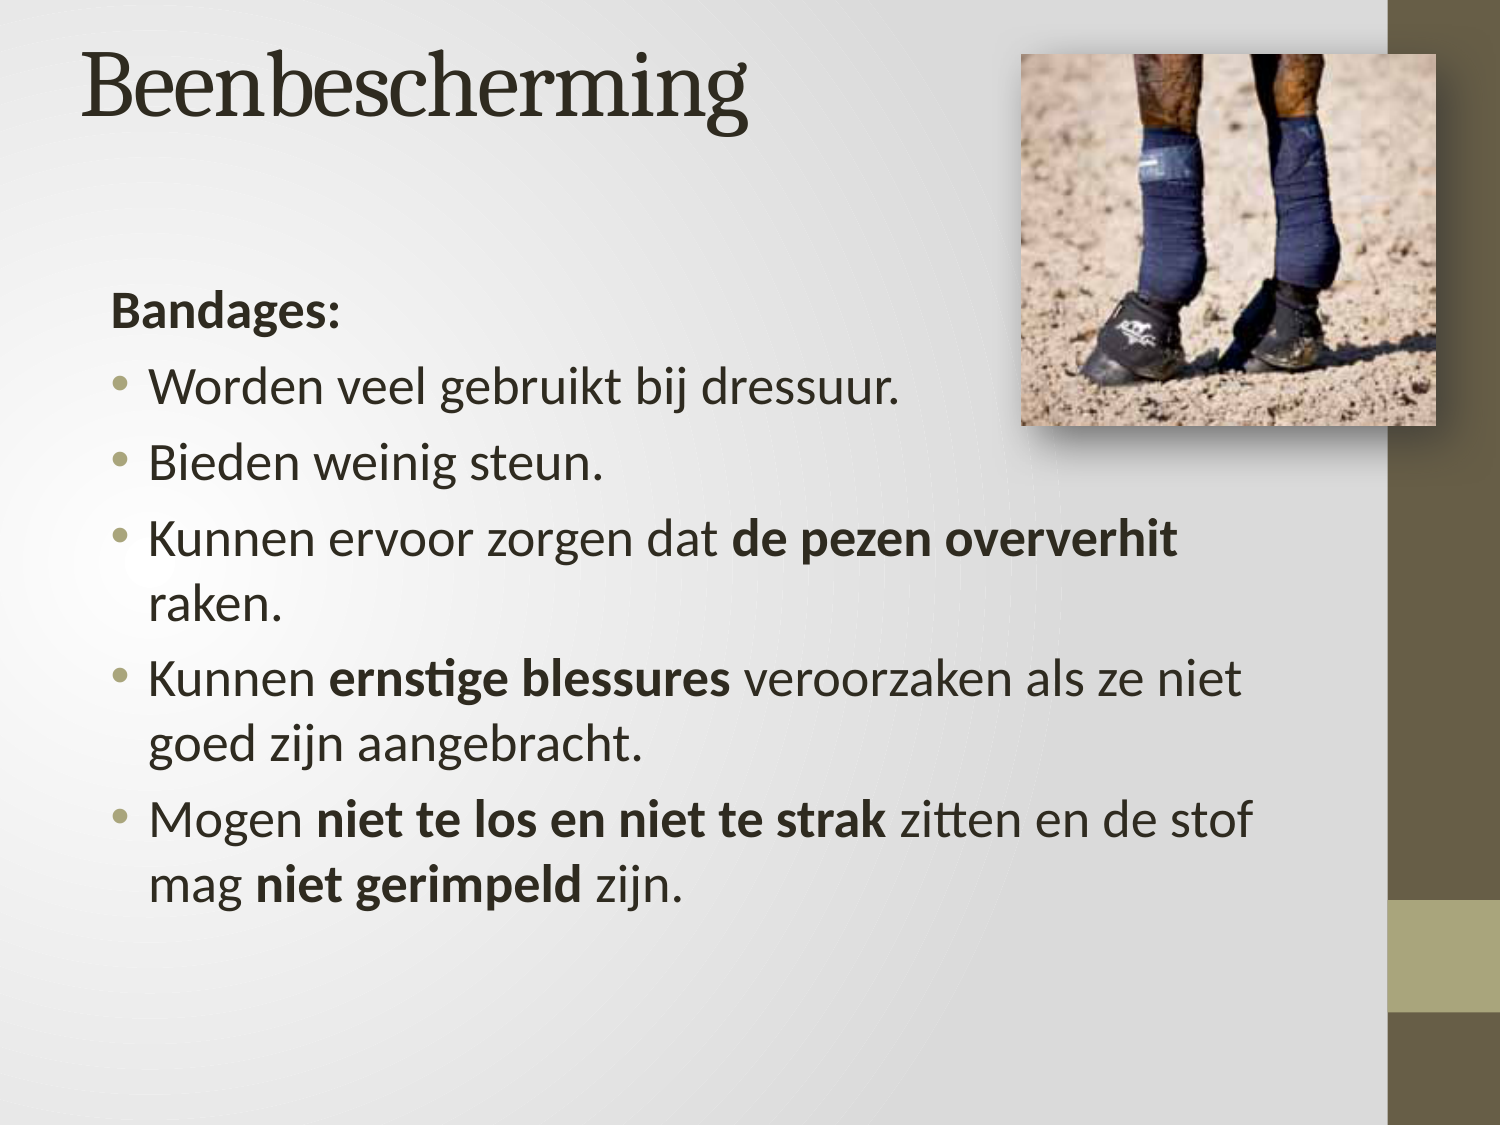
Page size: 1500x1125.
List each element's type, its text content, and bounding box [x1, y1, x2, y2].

picture [1021, 54, 1436, 426]
list Bandages: Worden veel gebruikt bij dressuur. Bieden weinig steun. Kunnen ervoor zorgen dat de pezen oververhit raken. Kunnen ernstige blessures veroorzaken als ze niet goed zijn aangebracht. Mogen niet te los en niet te strak zitten en de stof mag niet gerimpeld zijn. [76, 196, 1325, 1050]
title Beenbescherming [64, 31, 1388, 125]
